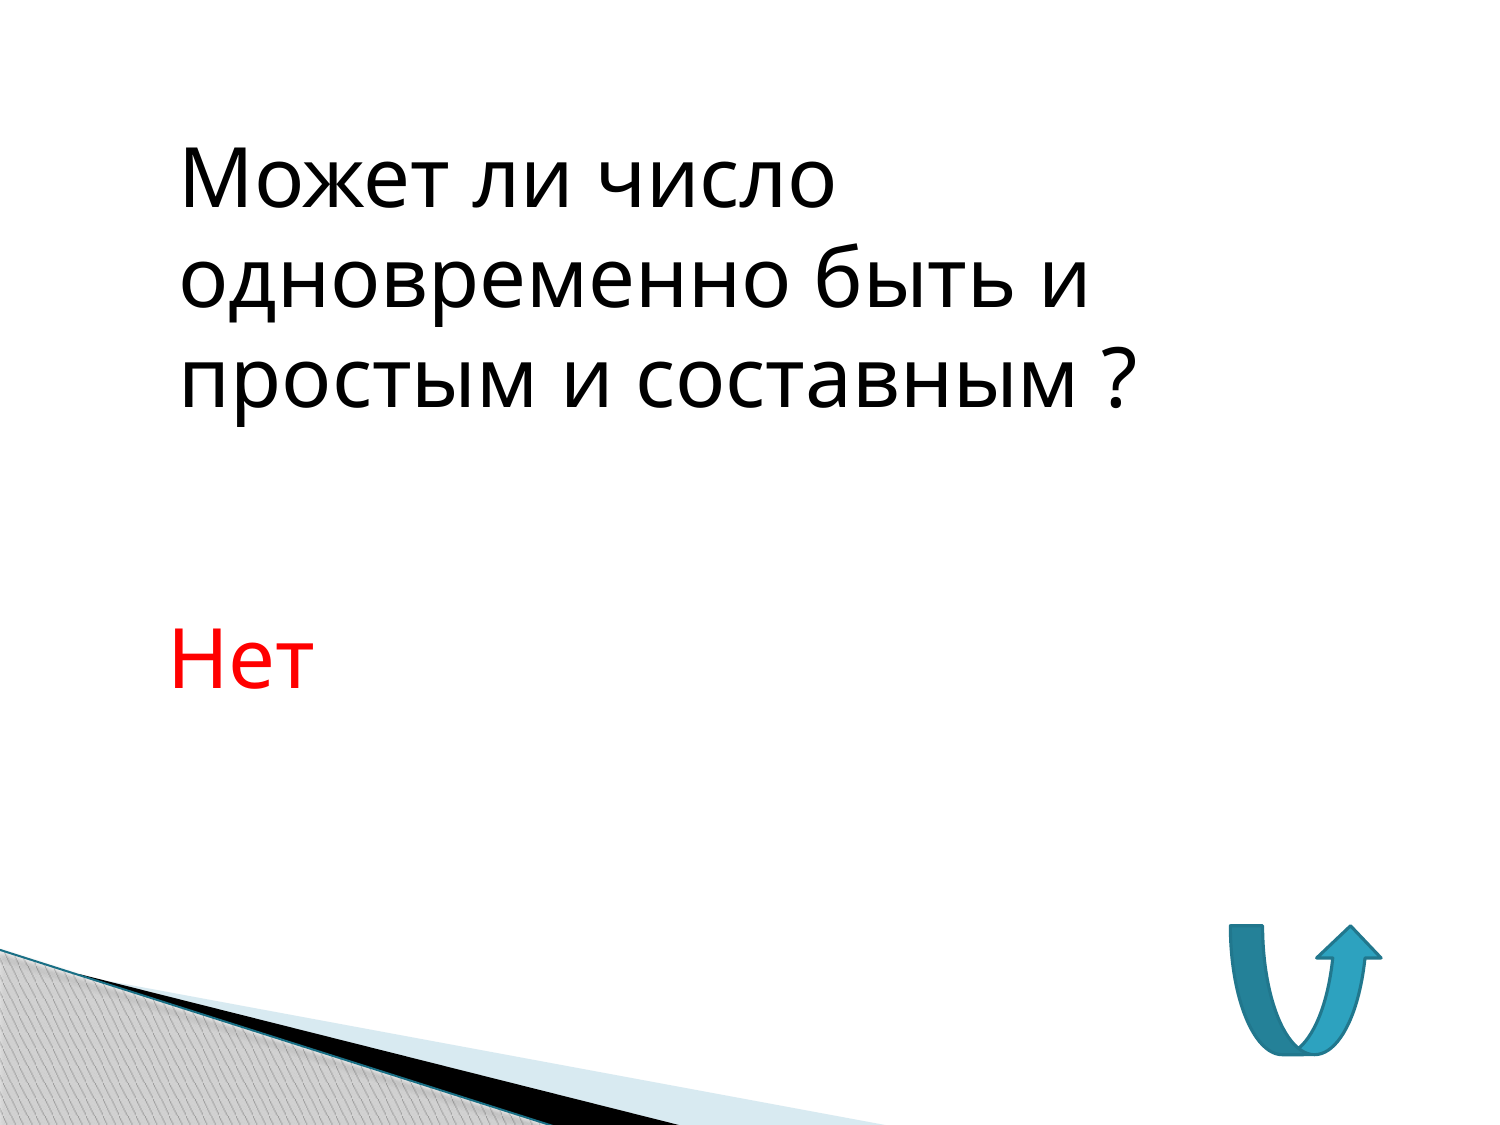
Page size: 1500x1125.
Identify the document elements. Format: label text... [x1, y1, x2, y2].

text_box Может ли число одновременно быть и простым и составным ? [163, 117, 1278, 432]
text_box Нет [152, 597, 364, 713]
text_box [1228, 924, 1383, 1057]
